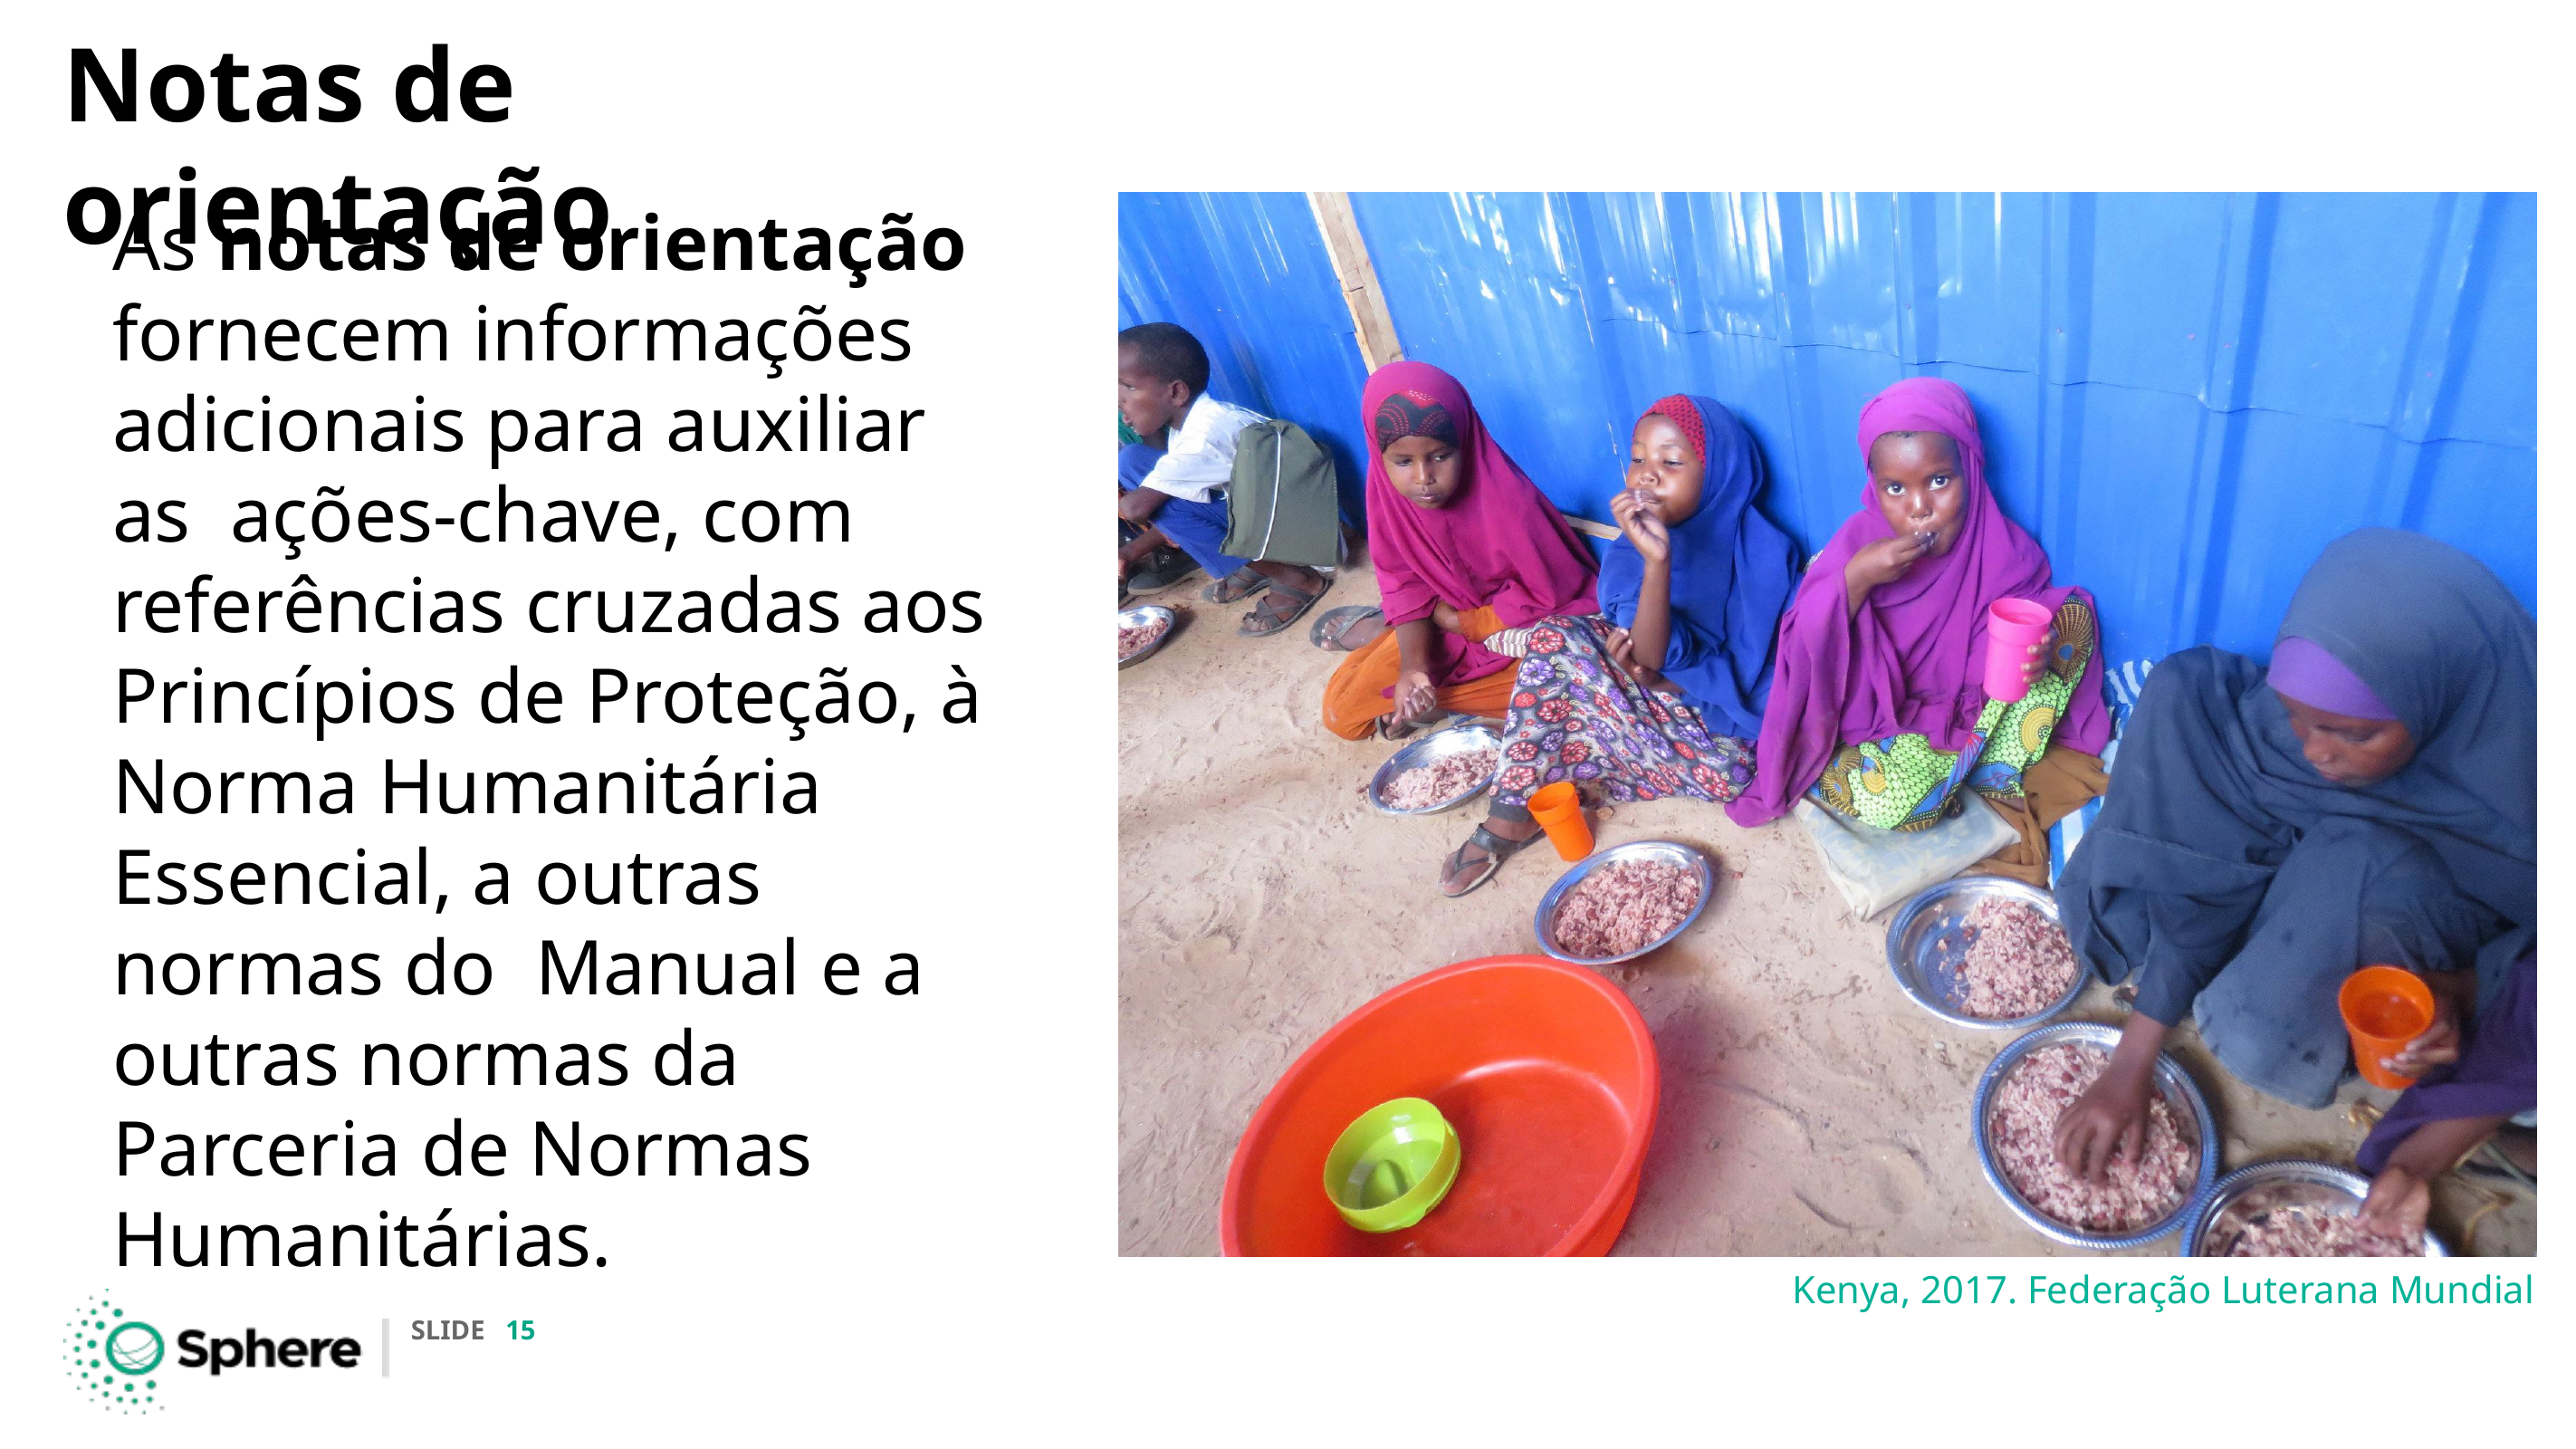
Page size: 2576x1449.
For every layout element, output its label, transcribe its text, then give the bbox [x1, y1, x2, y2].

text_box As notas de orientação fornecem informações adicionais para auxiliar as ações-chave, com referências cruzadas aos Princípios de Proteção, à Norma Humanitária Essencial, a outras normas do Manual e a outras normas da Parceria de Normas Humanitárias. [110, 192, 1021, 1281]
picture [382, 1319, 393, 1379]
text_box Kenya, 2017. Federação Luterana Mundial [1790, 1262, 2576, 1312]
title Notas de orientação [61, 18, 1094, 265]
slide_number SLIDE 15 [408, 1309, 599, 1449]
picture [1118, 192, 2537, 1257]
picture [63, 1289, 363, 1416]
